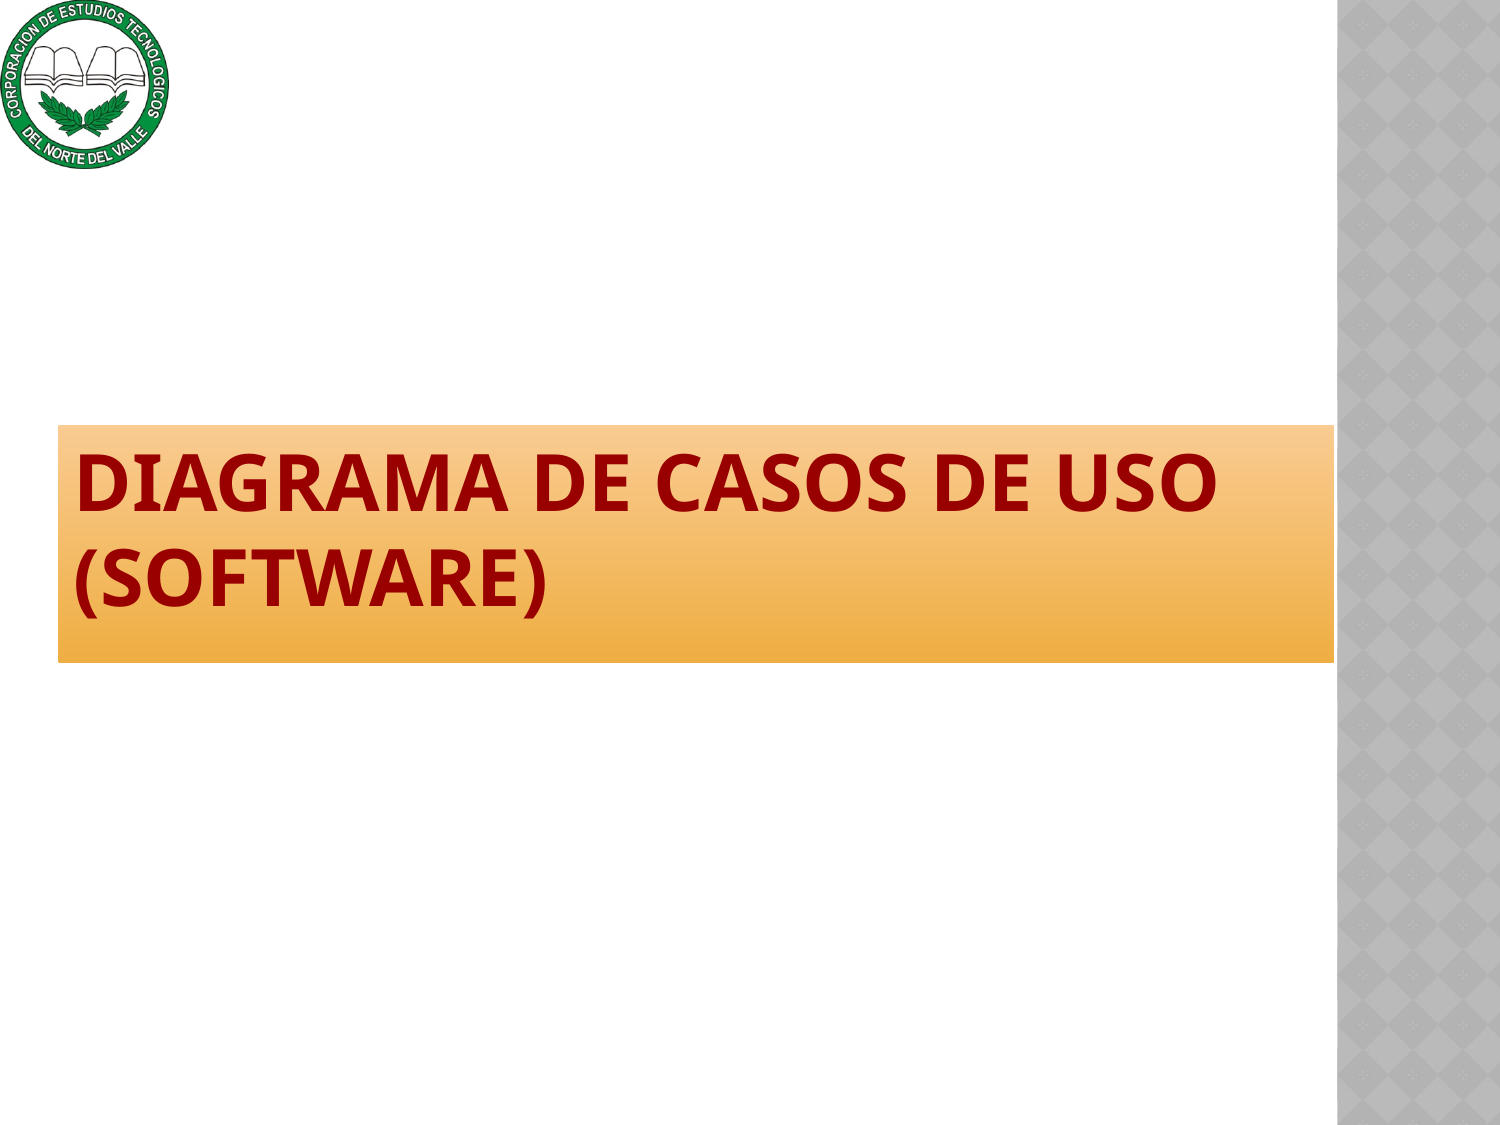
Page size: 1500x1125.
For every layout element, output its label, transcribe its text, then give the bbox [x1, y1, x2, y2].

title Diagrama de Casos de Uso (software) [58, 425, 1334, 663]
picture [0, 0, 169, 169]
